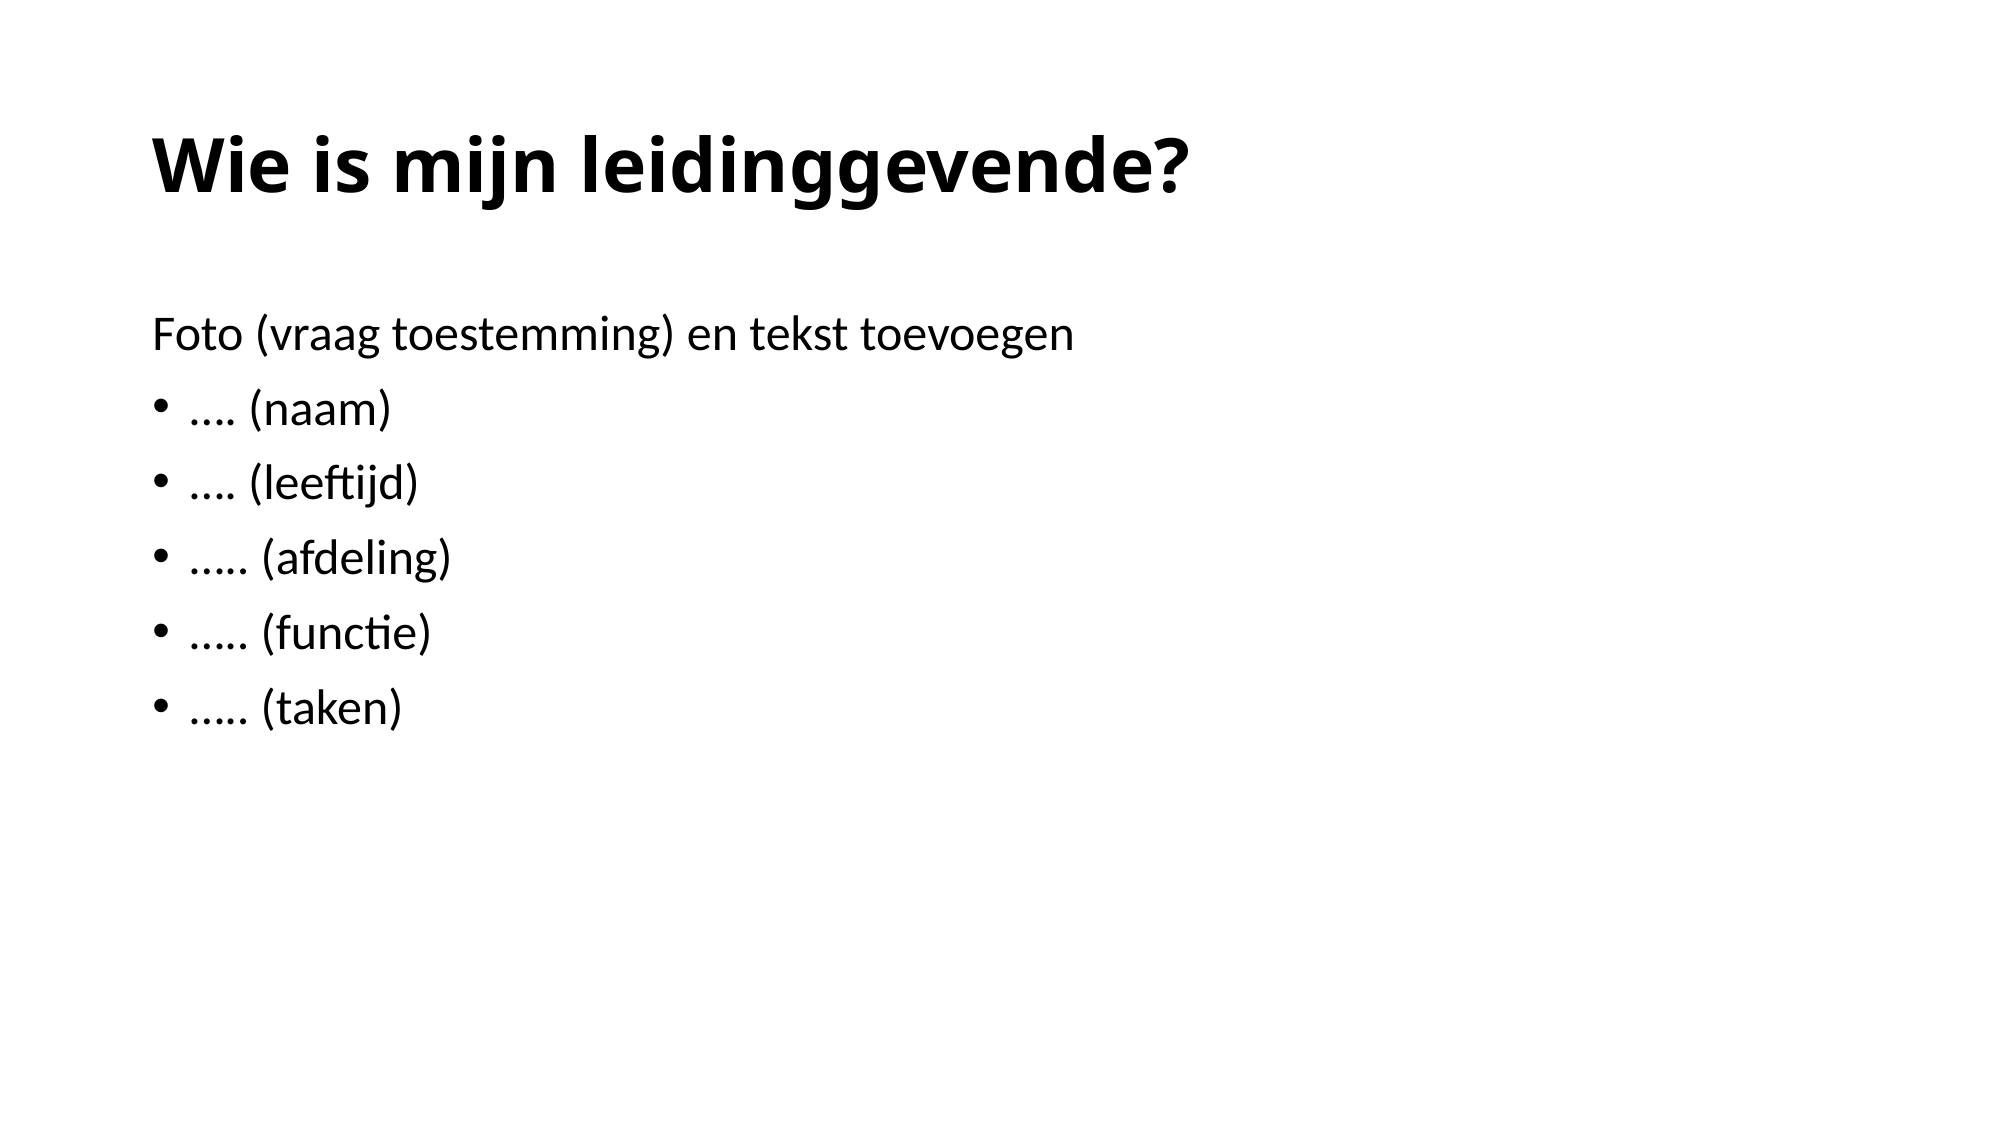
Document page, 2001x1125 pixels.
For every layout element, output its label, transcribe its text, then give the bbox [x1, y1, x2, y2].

title Wie is mijn leidinggevende? [137, 59, 1863, 278]
list Foto (vraag toestemming) en tekst toevoegen …. (naam) …. (leeftijd) ….. (afdeling) ….. (functie) ….. (taken) [137, 299, 1863, 1014]
